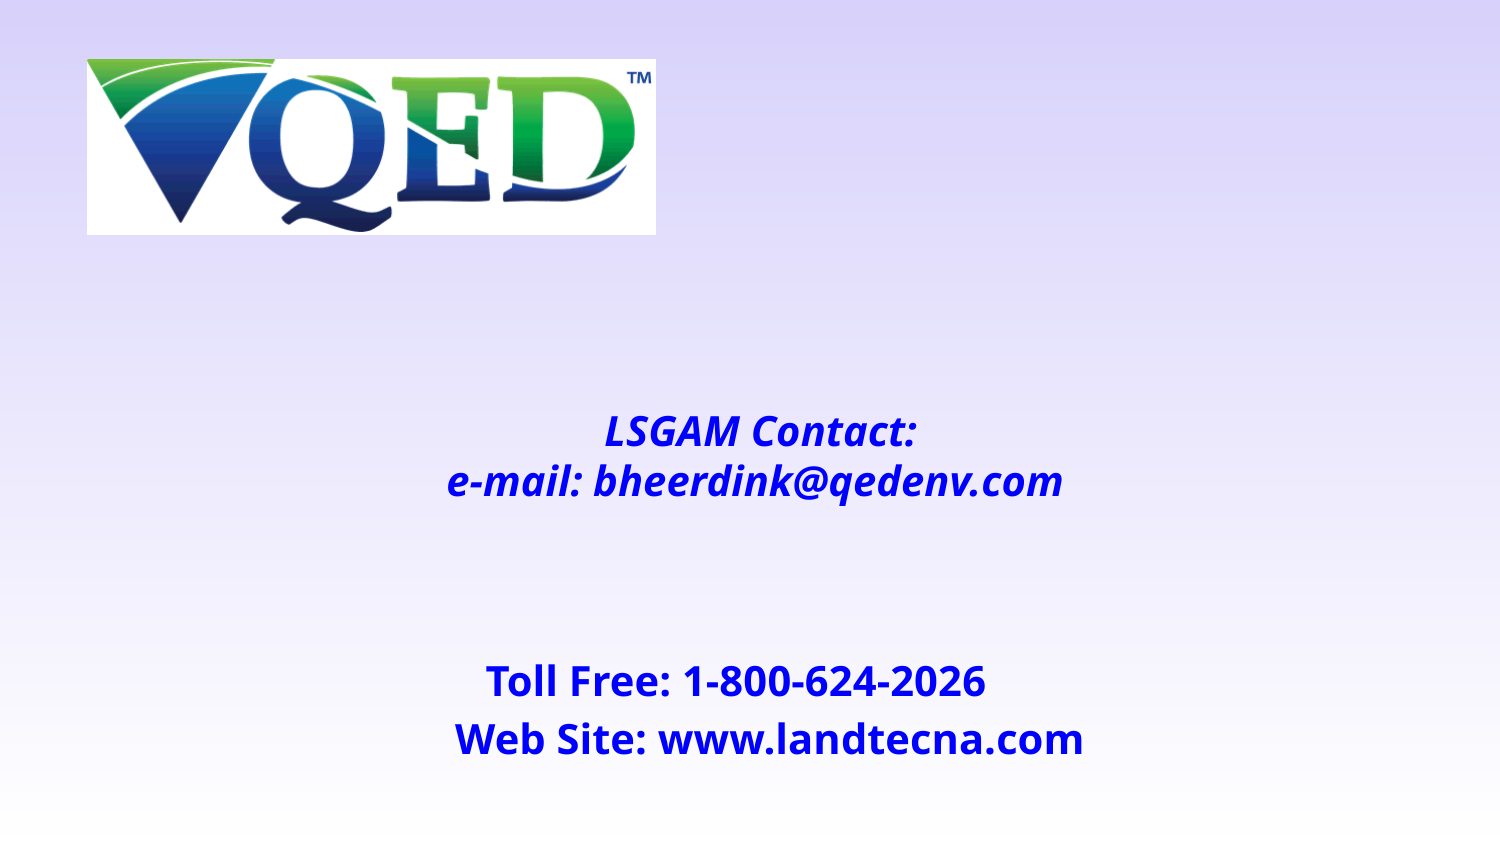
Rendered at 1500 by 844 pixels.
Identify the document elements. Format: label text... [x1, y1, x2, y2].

picture [87, 59, 656, 235]
list Toll Free: 1-800-624-2026 Web Site: www.landtecna.com [49, 646, 1401, 805]
title LSGAM Contact: e-mail: bheerdink@qedenv.com [75, 409, 1425, 550]
